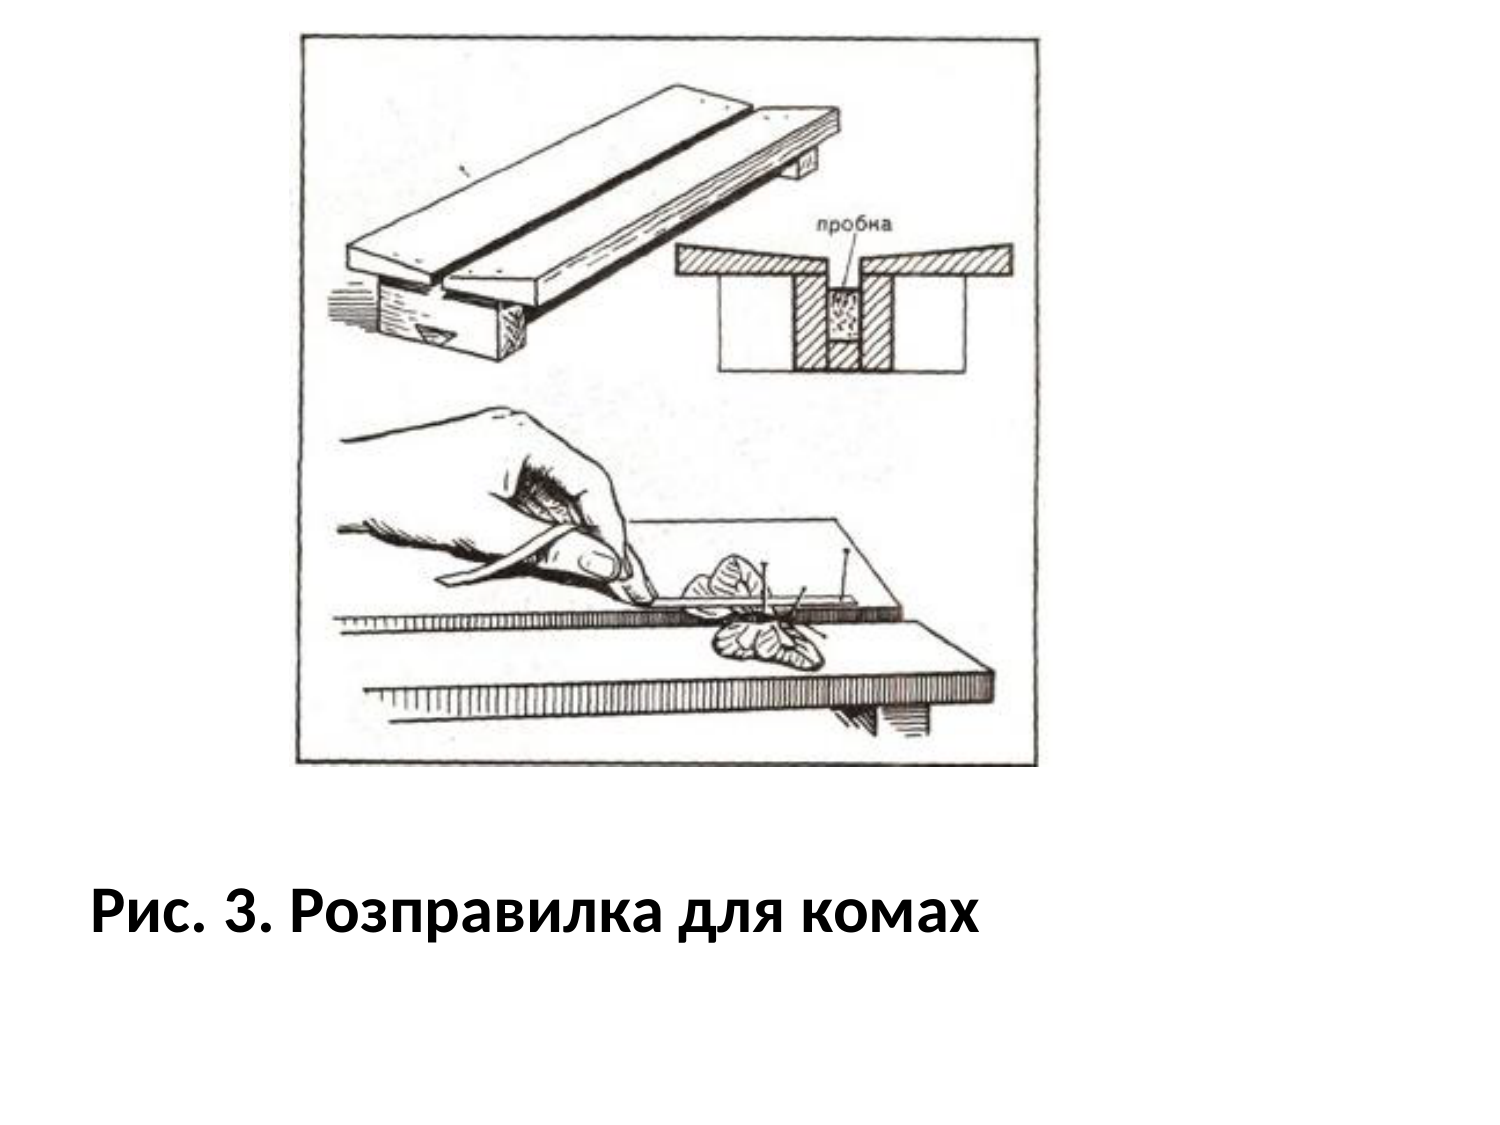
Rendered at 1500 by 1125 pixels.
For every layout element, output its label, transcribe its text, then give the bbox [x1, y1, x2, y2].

picture [288, 30, 1054, 768]
list Рис. 3. Розправилка для комах [75, 857, 1425, 1005]
